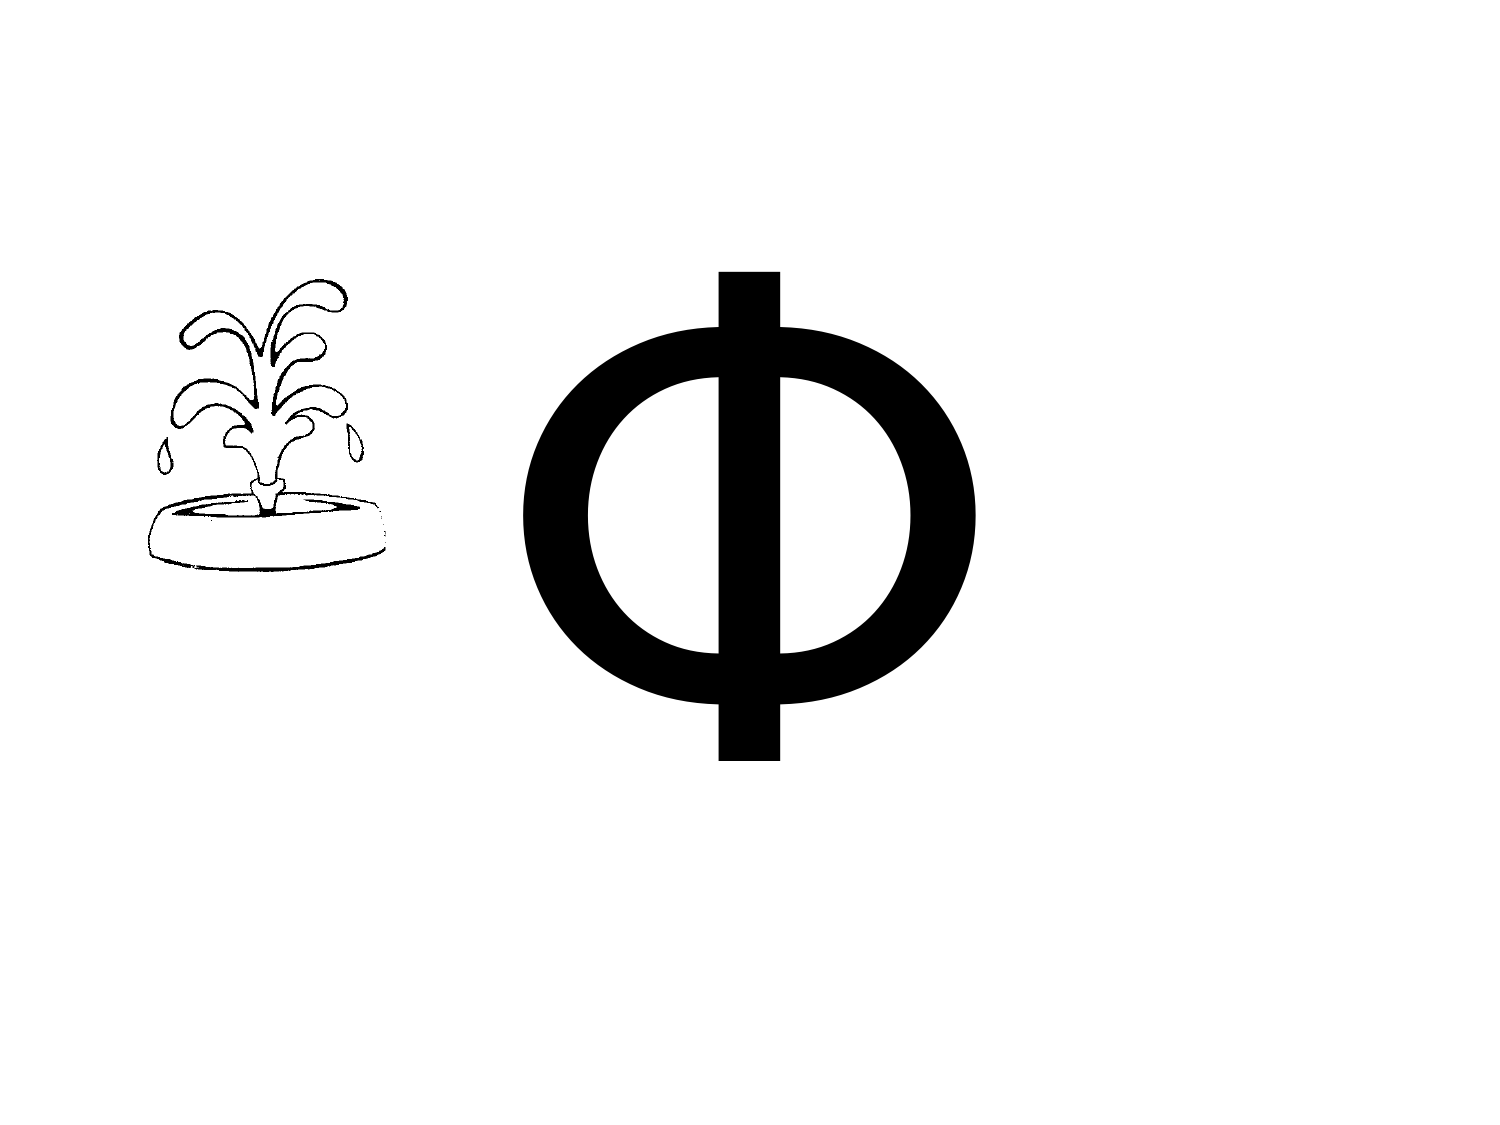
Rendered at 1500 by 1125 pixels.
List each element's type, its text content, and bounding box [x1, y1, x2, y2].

title Ф [112, 349, 1388, 591]
picture [147, 278, 386, 574]
